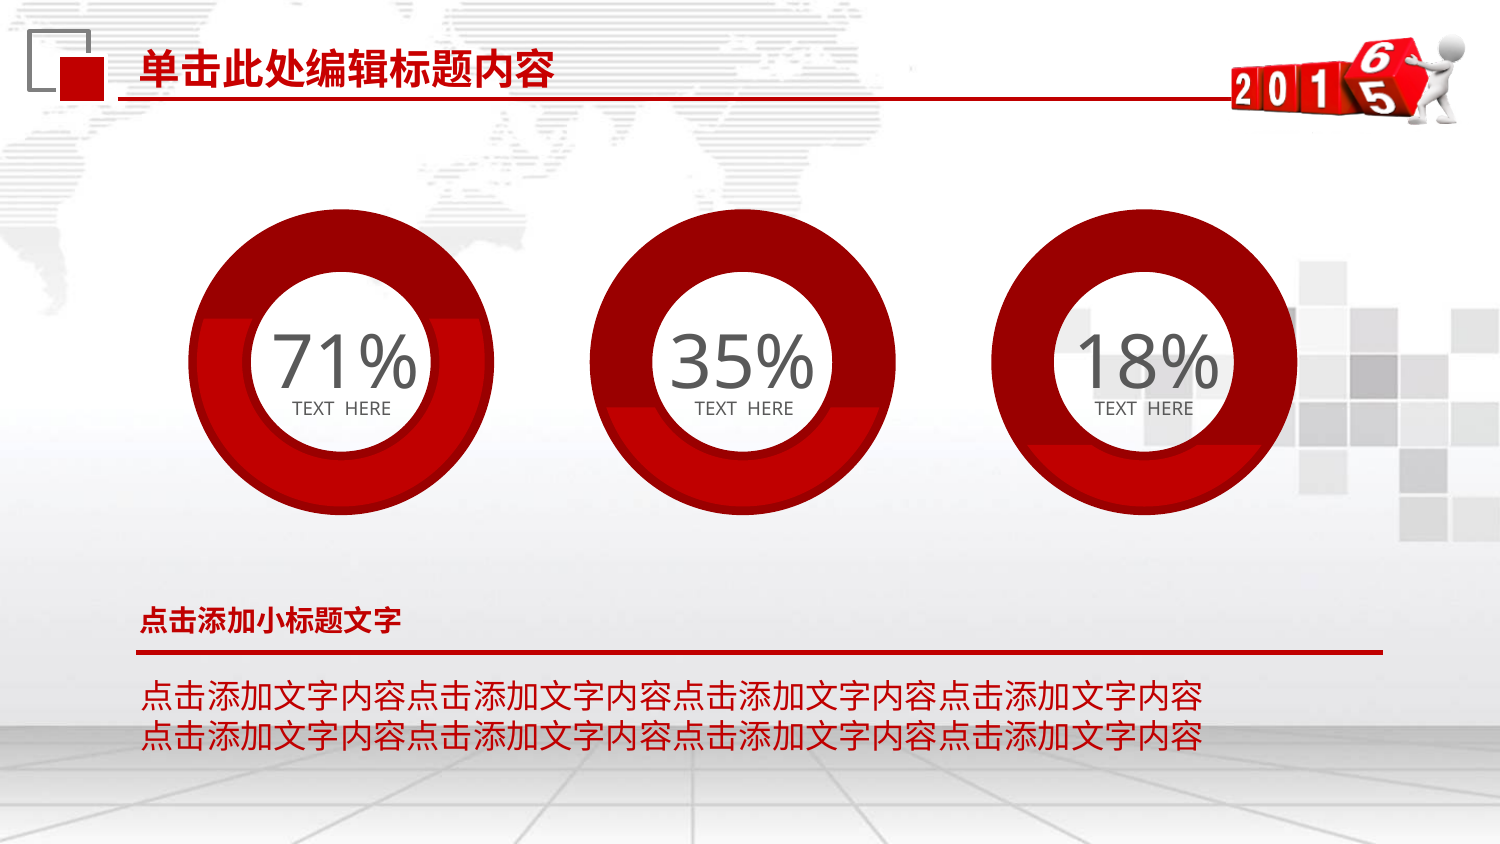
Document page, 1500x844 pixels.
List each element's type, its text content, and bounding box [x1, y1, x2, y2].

text_box 点击添加小标题文字 [124, 594, 620, 645]
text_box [991, 209, 1298, 516]
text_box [29, 30, 107, 104]
text_box 点击添加文字内容点击添加文字内容点击添加文字内容点击添加文字内容 点击添加文字内容点击添加文字内容点击添加文字内容点击添加文字内容 [125, 667, 1388, 763]
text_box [589, 209, 896, 516]
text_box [188, 209, 495, 516]
text_box 单击此处编辑标题内容 [123, 35, 1093, 94]
picture [0, 0, 1500, 844]
